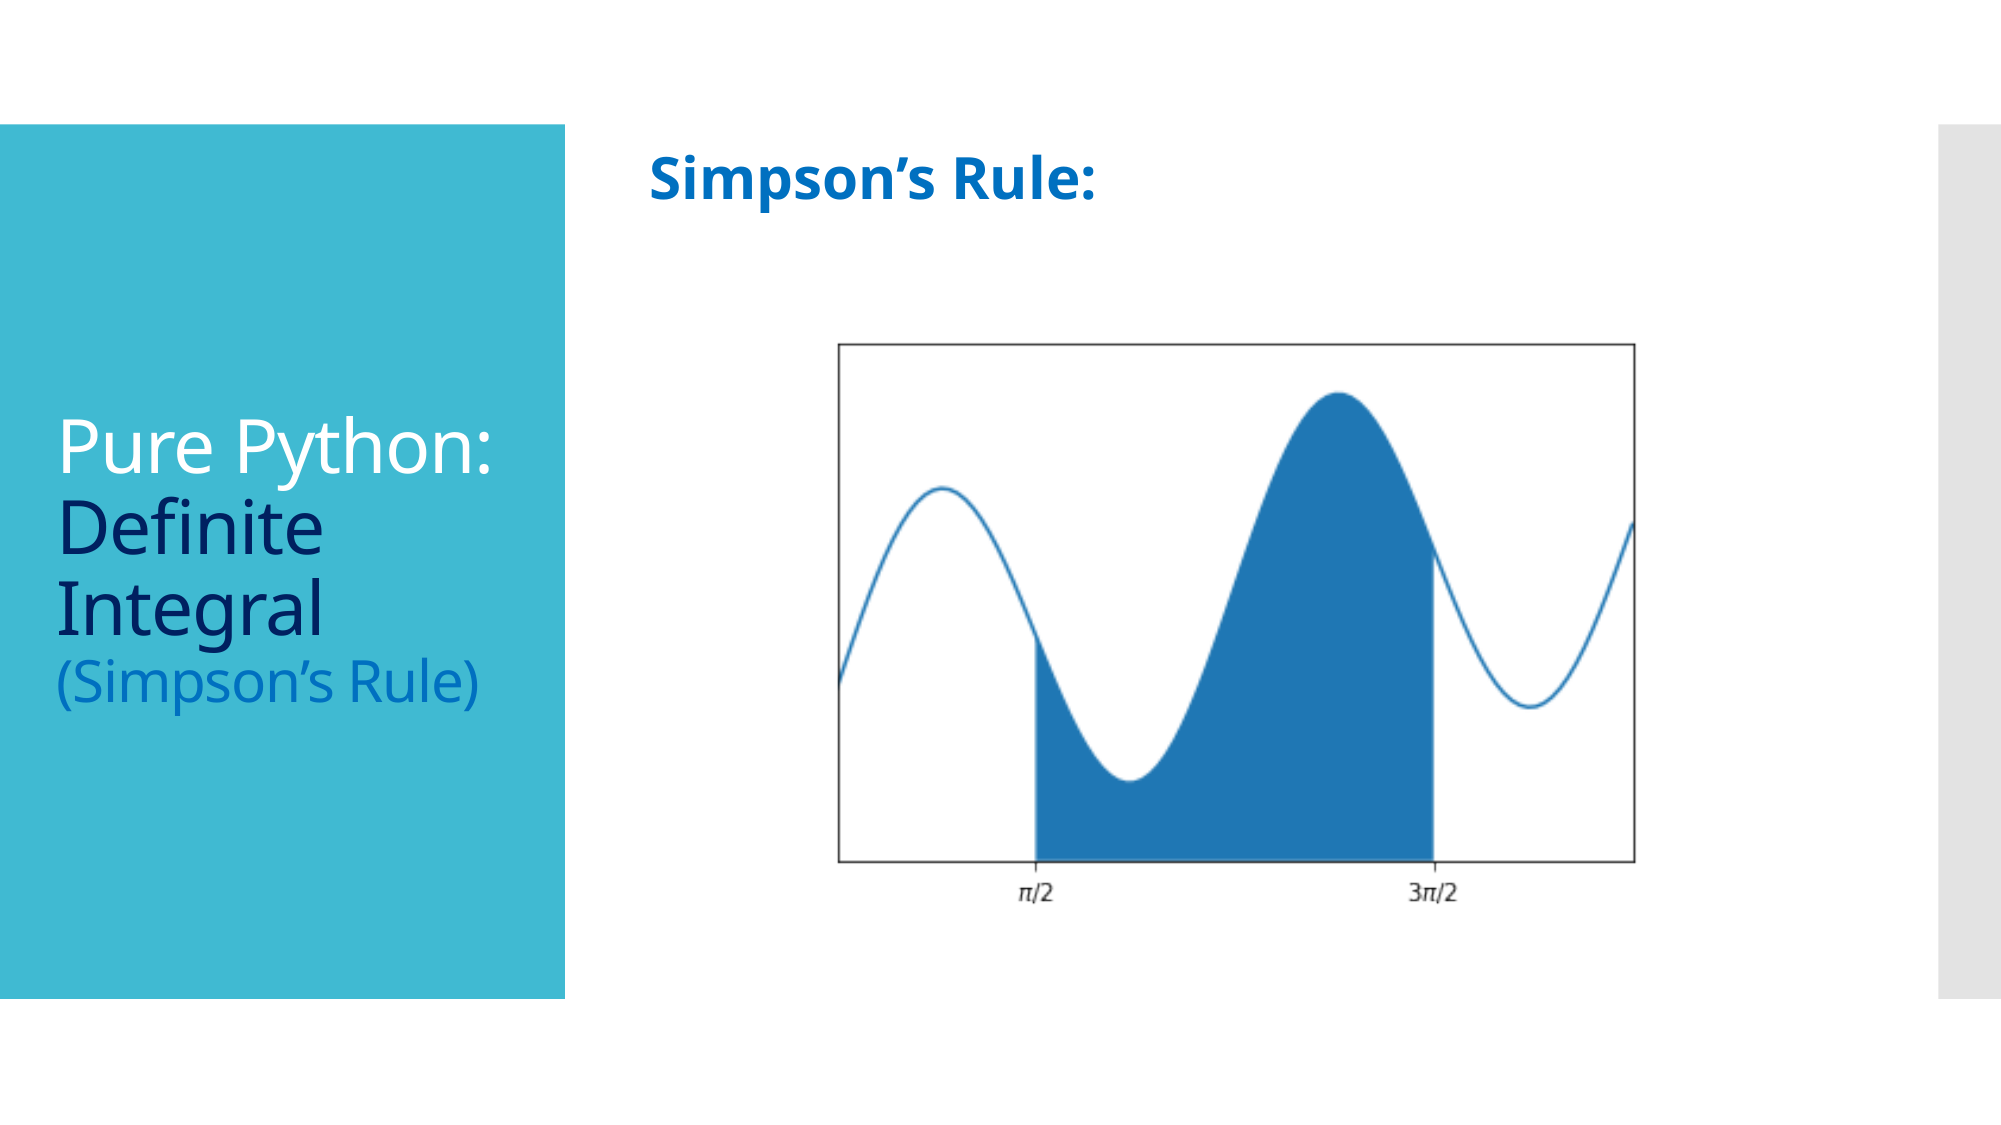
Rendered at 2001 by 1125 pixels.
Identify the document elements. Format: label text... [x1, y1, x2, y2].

text_box [634, 262, 1819, 984]
picture [811, 320, 1658, 926]
title Pure Python: Definite Integral (Simpson’s Rule) [41, 184, 525, 940]
